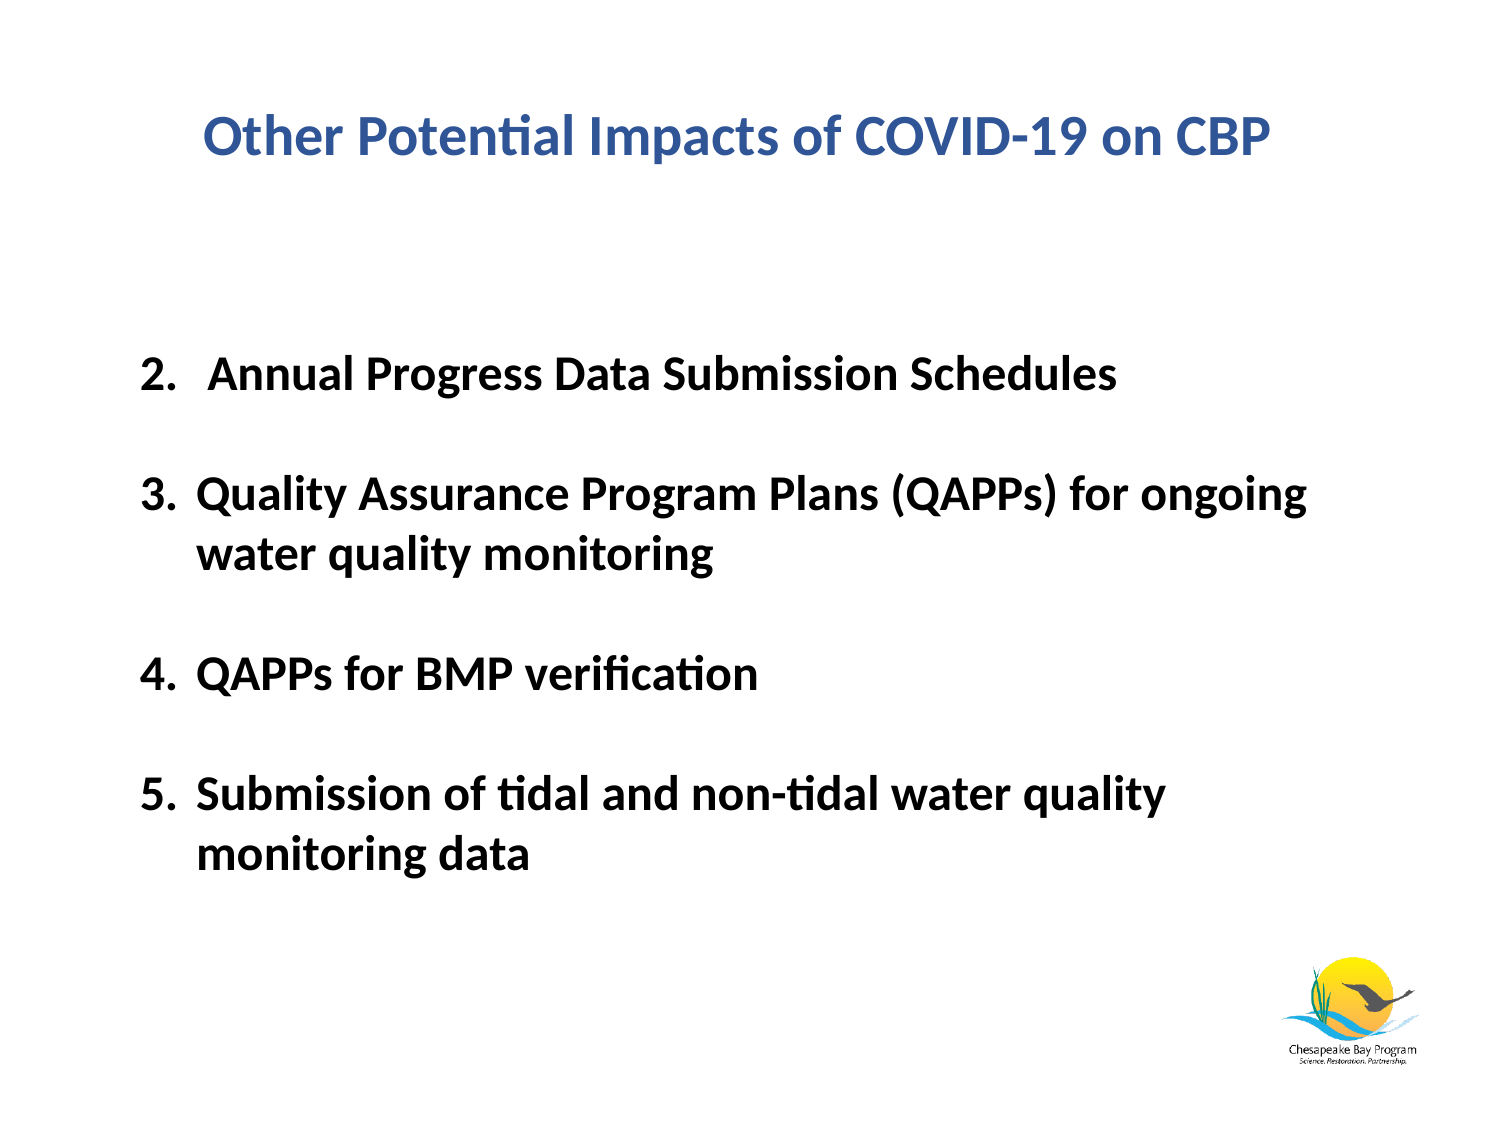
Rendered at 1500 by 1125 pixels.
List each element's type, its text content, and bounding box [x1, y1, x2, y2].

text_box Other Potential Impacts of COVID-19 on CBP [125, 89, 1350, 174]
picture [1281, 956, 1419, 1065]
text_box Annual Progress Data Submission Schedules Quality Assurance Program Plans (QAPPs) for ongoing water quality monitoring QAPPs for BMP verification Submission of tidal and non-tidal water quality monitoring data [125, 333, 1350, 1018]
